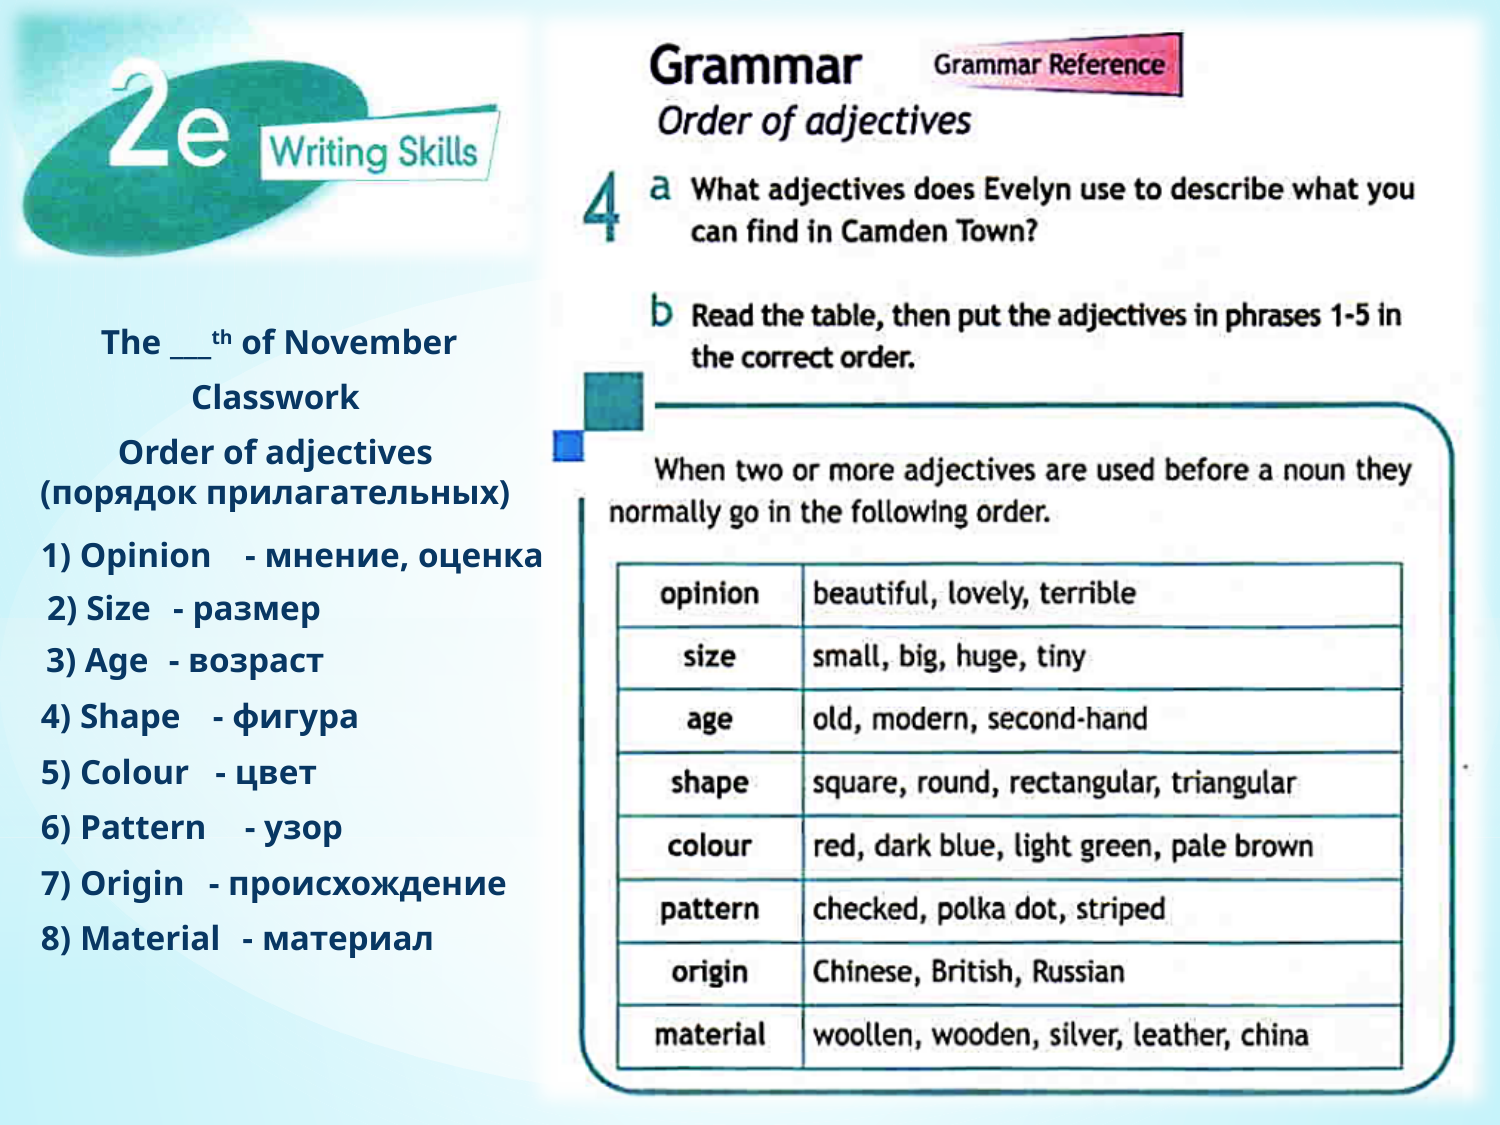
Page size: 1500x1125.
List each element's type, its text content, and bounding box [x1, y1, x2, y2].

text_box 5) Colour [26, 743, 200, 798]
text_box 3) Age [31, 632, 153, 687]
text_box Order of adjectives (порядок прилагательных) [25, 424, 516, 519]
text_box 2) Size [32, 579, 158, 632]
text_box The ___th of November [85, 313, 473, 369]
text_box - материал [227, 909, 516, 965]
text_box - размер [158, 579, 501, 635]
text_box - фигура [198, 687, 516, 743]
text_box - цвет [200, 743, 516, 799]
text_box Classwork [176, 369, 375, 424]
text_box - происхождение [193, 854, 516, 910]
picture [0, 0, 1500, 1118]
text_box - мнение, оценка [230, 526, 516, 582]
text_box 1) Opinion [26, 526, 230, 582]
text_box 4) Shape [26, 687, 198, 743]
text_box 8) Material [26, 909, 227, 965]
text_box 7) Origin [26, 854, 193, 909]
text_box 6) Pattern [26, 798, 229, 854]
text_box - узор [229, 798, 516, 854]
text_box - возраст [153, 632, 497, 687]
